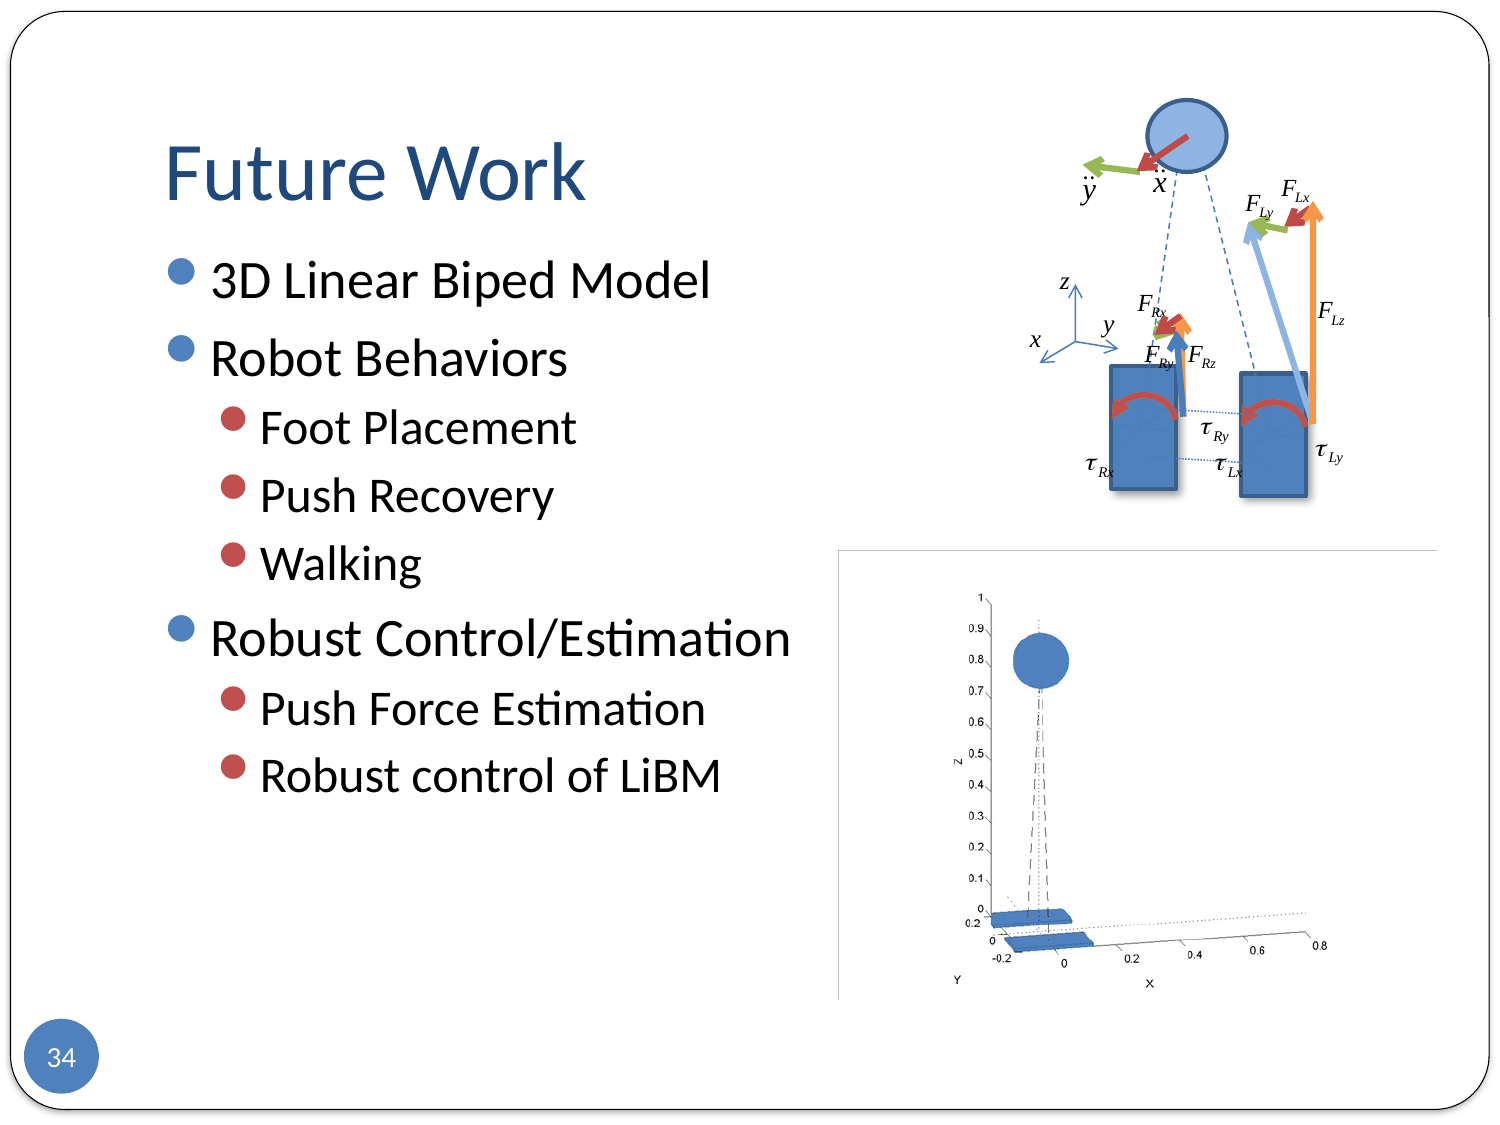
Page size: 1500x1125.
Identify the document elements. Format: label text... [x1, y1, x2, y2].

slide_number 34 [23, 1018, 99, 1094]
title Future Work [150, 45, 1425, 233]
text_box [1024, 99, 1351, 497]
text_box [837, 549, 1438, 1001]
list 3D Linear Biped Model Robot Behaviors Foot Placement Push Recovery Walking Robust Control/Estimation Push Force Estimation Robust control of LiBM [150, 237, 1425, 988]
